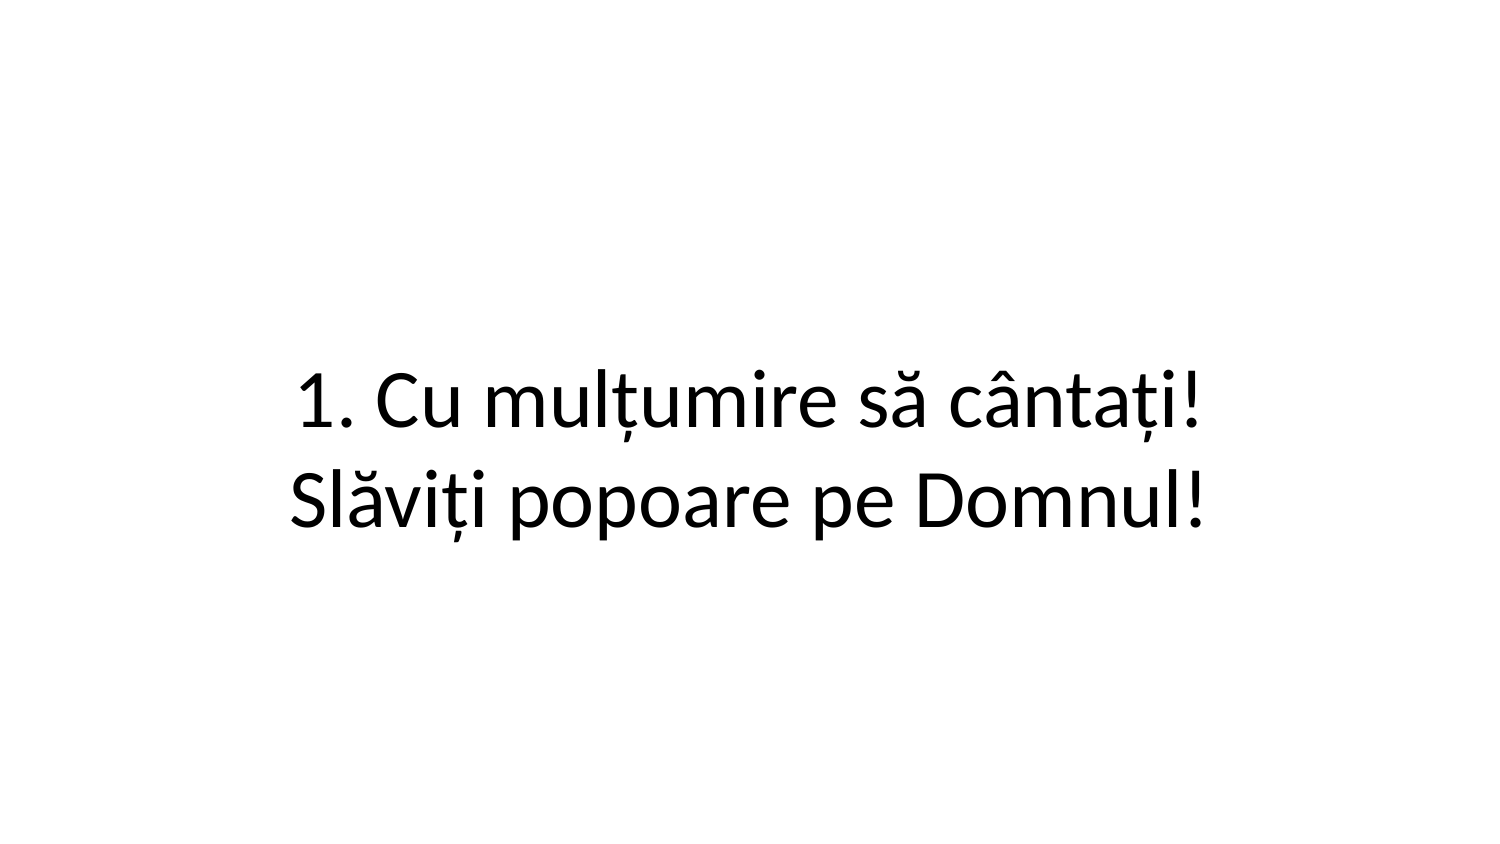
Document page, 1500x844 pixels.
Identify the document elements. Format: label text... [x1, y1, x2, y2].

text_box 1. Cu mulțumire să cântați! Slăviți popoare pe Domnul! [274, 292, 1226, 552]
